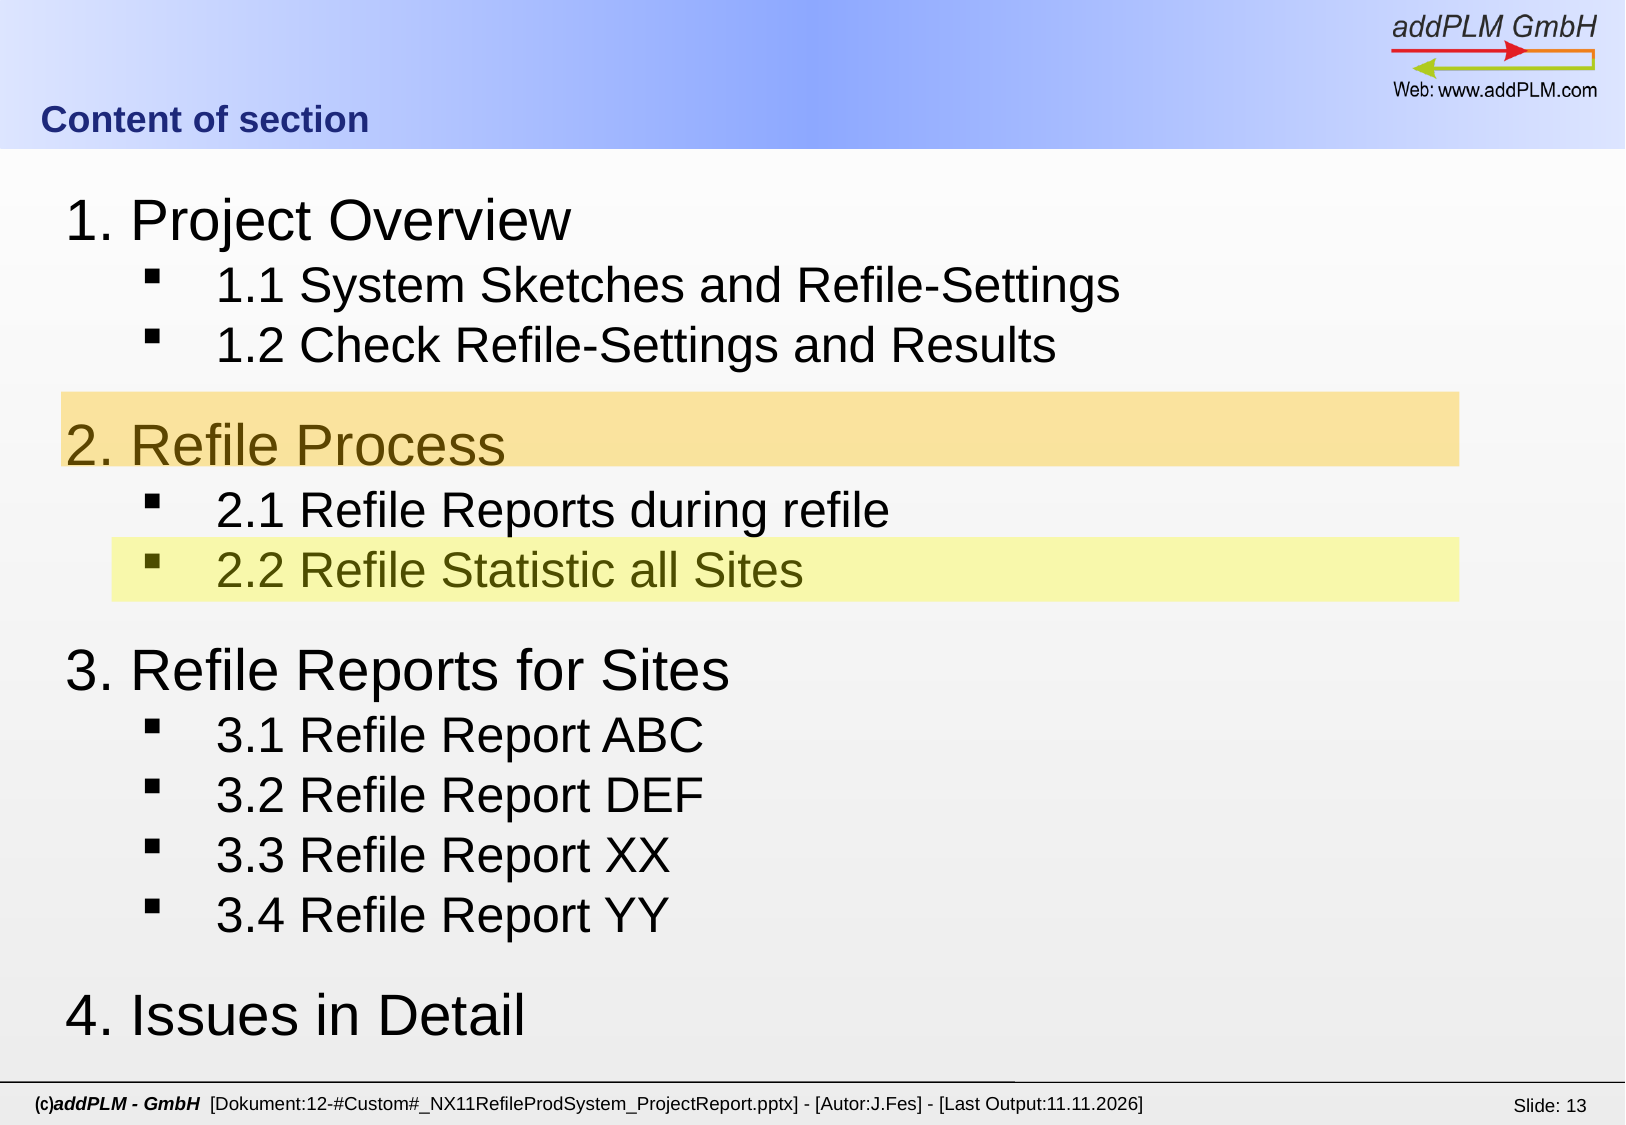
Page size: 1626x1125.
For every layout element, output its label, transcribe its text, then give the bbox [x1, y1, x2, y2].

picture [1391, 14, 1597, 97]
text_box [61, 391, 1460, 467]
title Content of section [40, 67, 1582, 131]
text_box [111, 537, 1460, 602]
